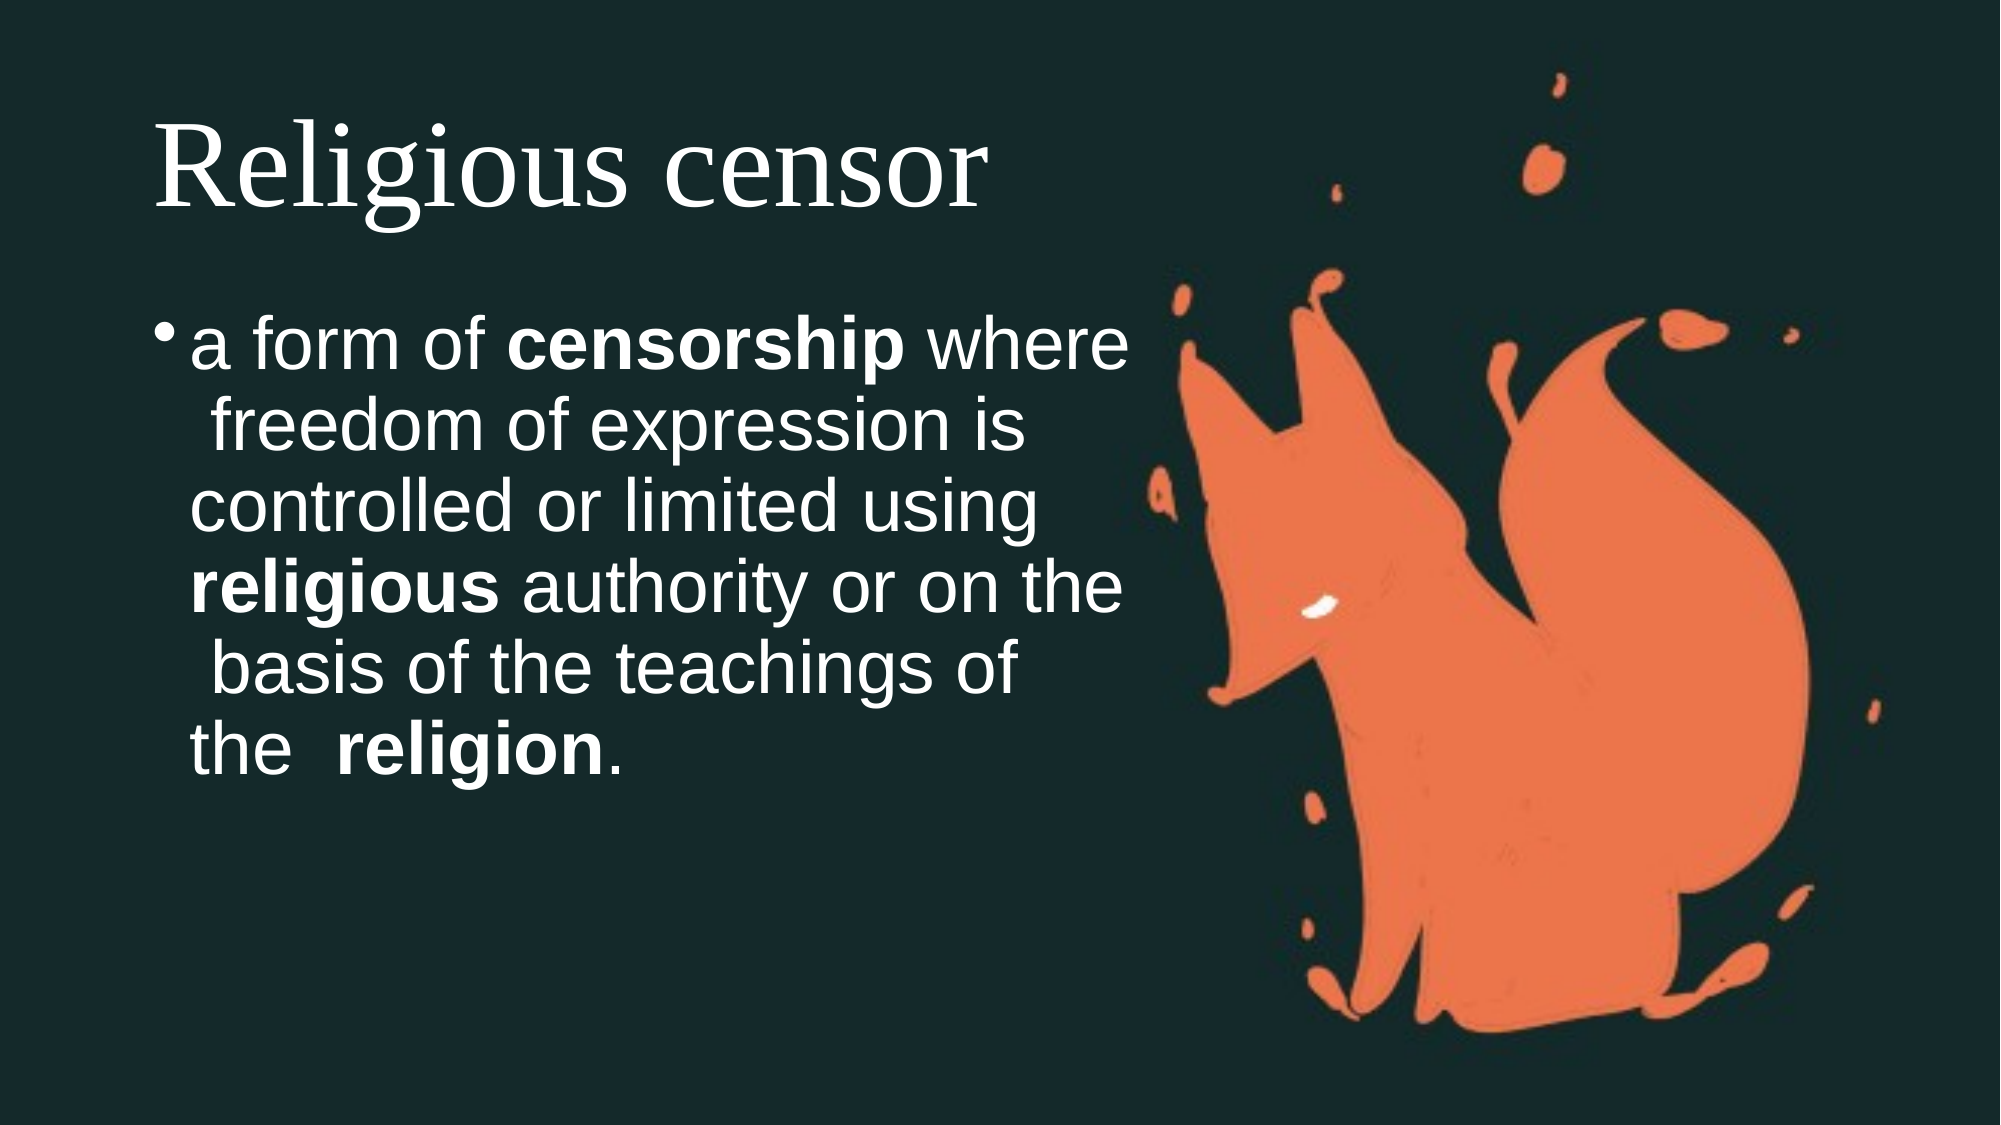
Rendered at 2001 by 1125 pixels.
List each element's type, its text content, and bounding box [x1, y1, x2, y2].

text_box [0, 0, 2000, 1125]
title Religious censor [150, 79, 992, 270]
text_box a form of censorship where freedom of expression is controlled or limited using religious authority or on the basis of the teachings of the religion. [150, 293, 1134, 791]
